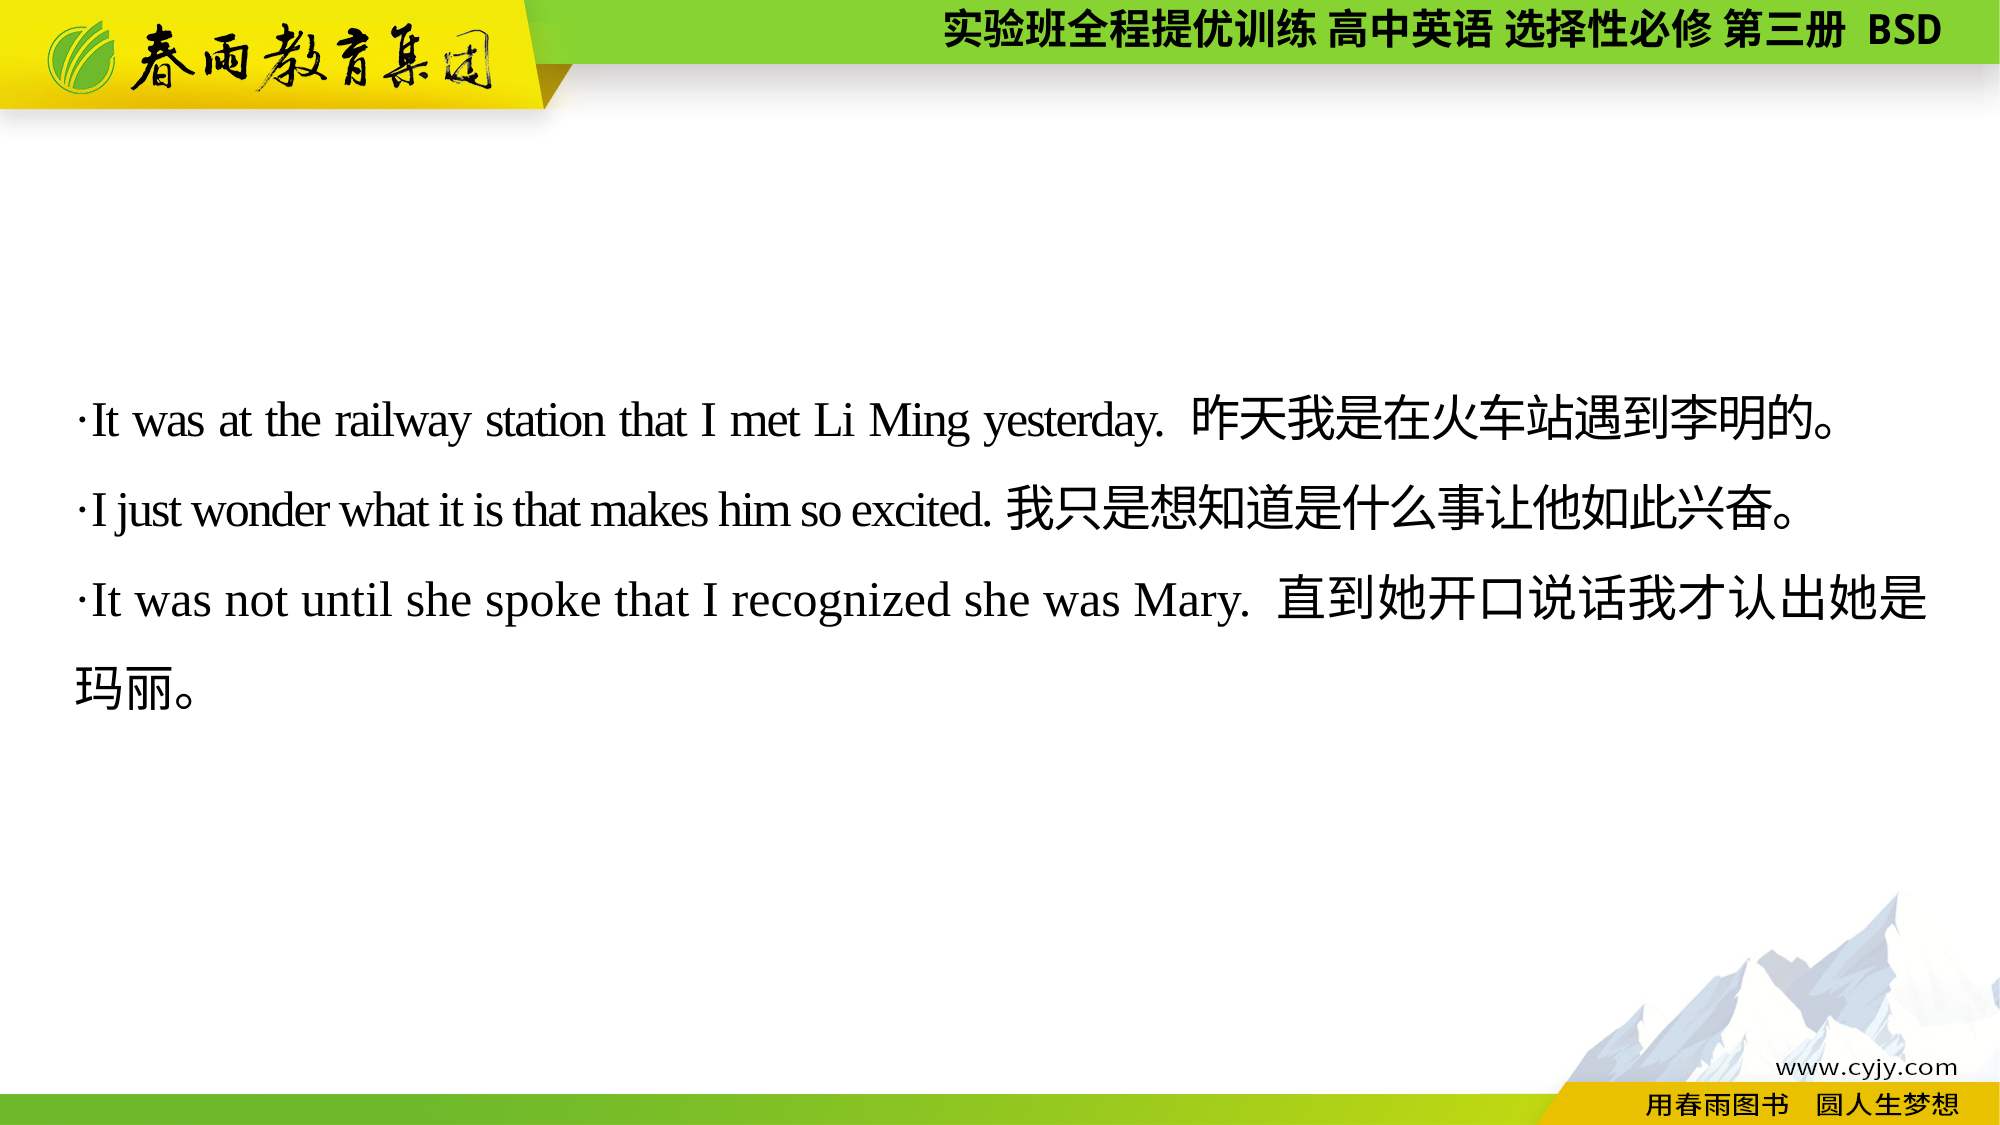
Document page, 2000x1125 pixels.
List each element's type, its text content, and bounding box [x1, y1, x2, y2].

list ·It was at the railway station that I met Li Ming yesterday. 昨天我是在火车站遇到李明的。 ·I just wonder what it is that makes him so excited.我只是想知道是什么事让他如此兴奋。 ·It was not until she spoke that I recognized she was Mary. 直到她开口说话我才认出她是玛丽。 [59, 349, 1944, 728]
picture [0, 0, 2000, 1125]
